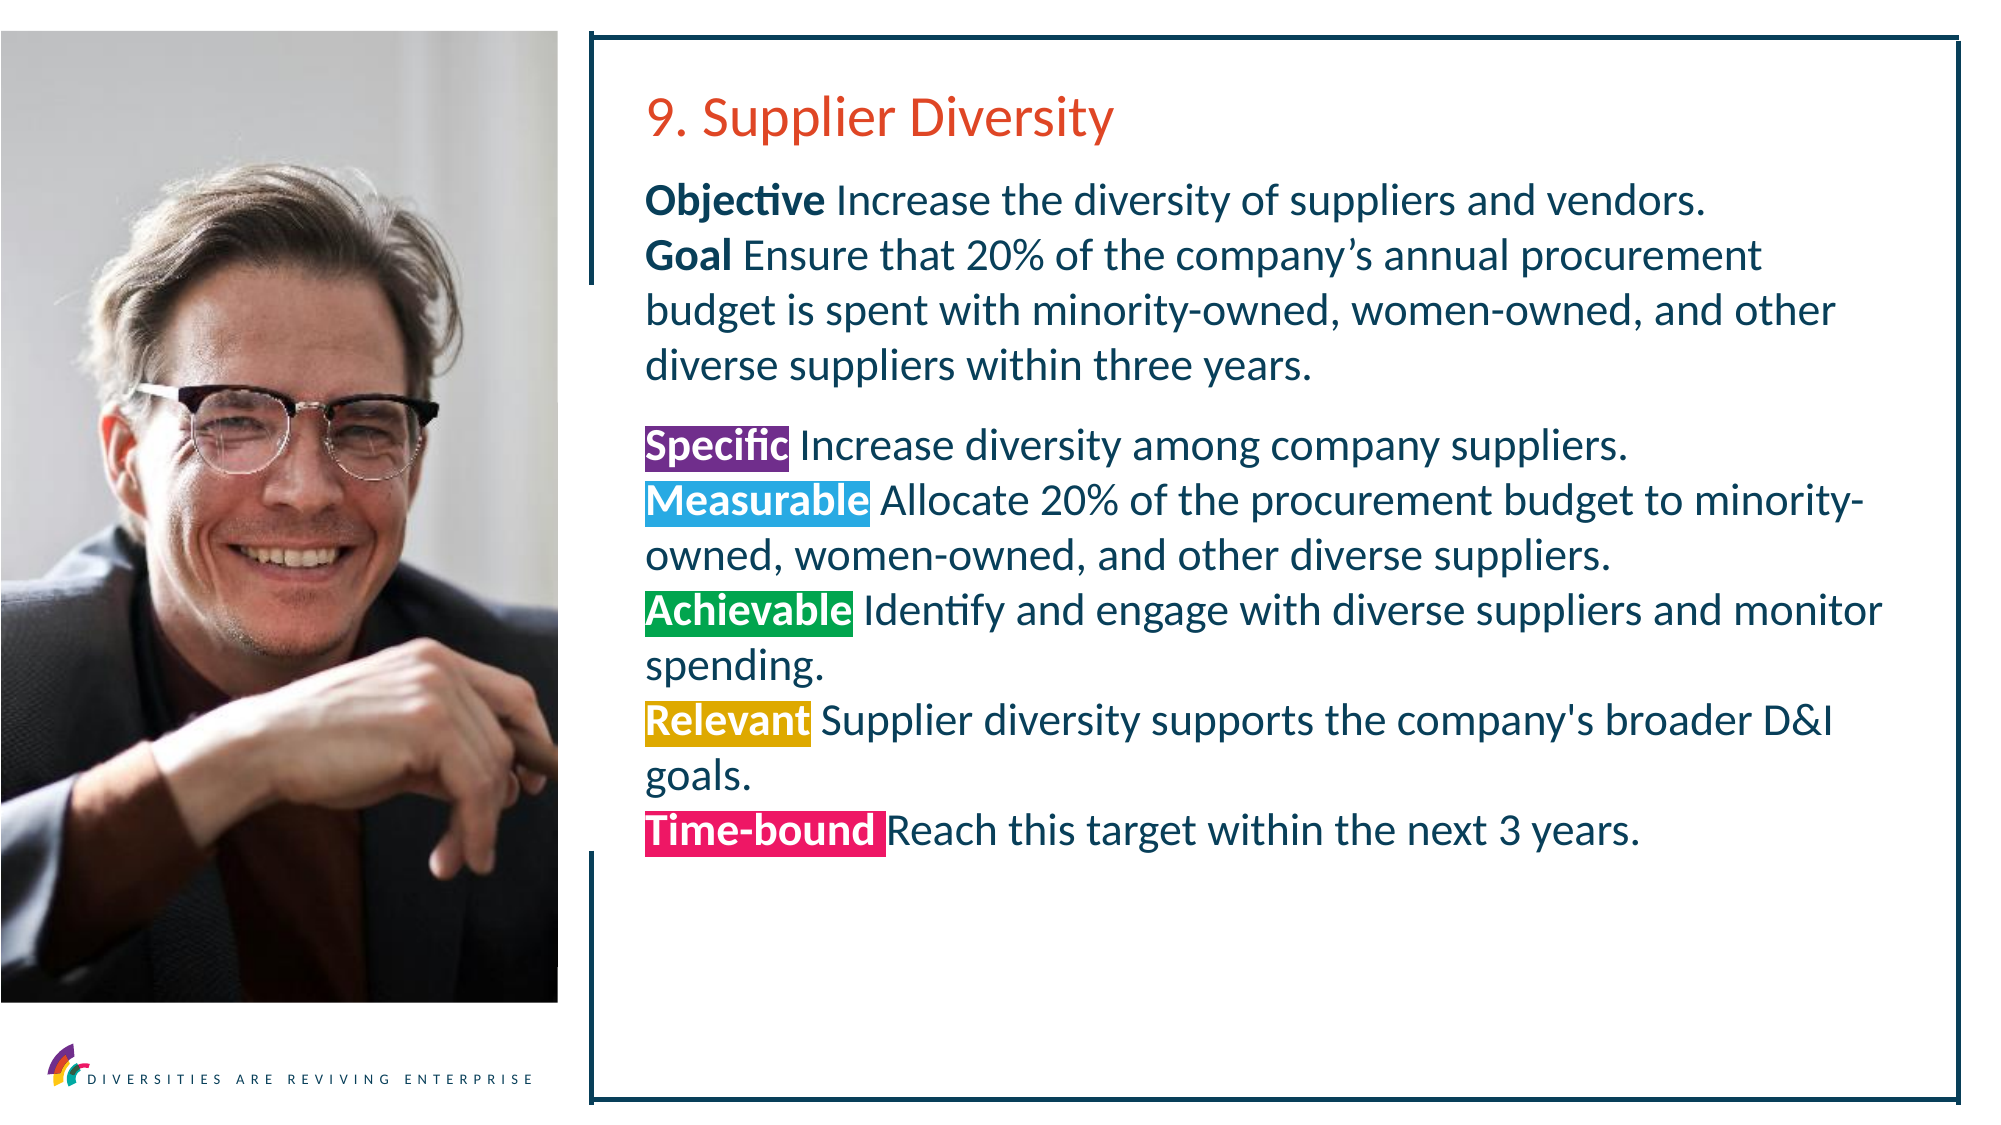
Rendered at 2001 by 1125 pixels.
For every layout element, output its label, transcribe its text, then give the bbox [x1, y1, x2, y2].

picture [1, 30, 558, 1003]
list Objective Increase the diversity of suppliers and vendors. Goal Ensure that 20% of the company’s annual procurement budget is spent with minority-owned, women-owned, and other diverse suppliers within three years. Specific Increase diversity among company suppliers. Measurable Allocate 20% of the procurement budget to minority-owned, women-owned, and other diverse suppliers. Achievable Identify and engage with diverse suppliers and monitor spending. Relevant Supplier diversity supports the company's broader D&I goals. Time-bound Reach this target within the next 3 years. [630, 162, 1907, 327]
list 9. Supplier Diversity [630, 70, 1707, 127]
